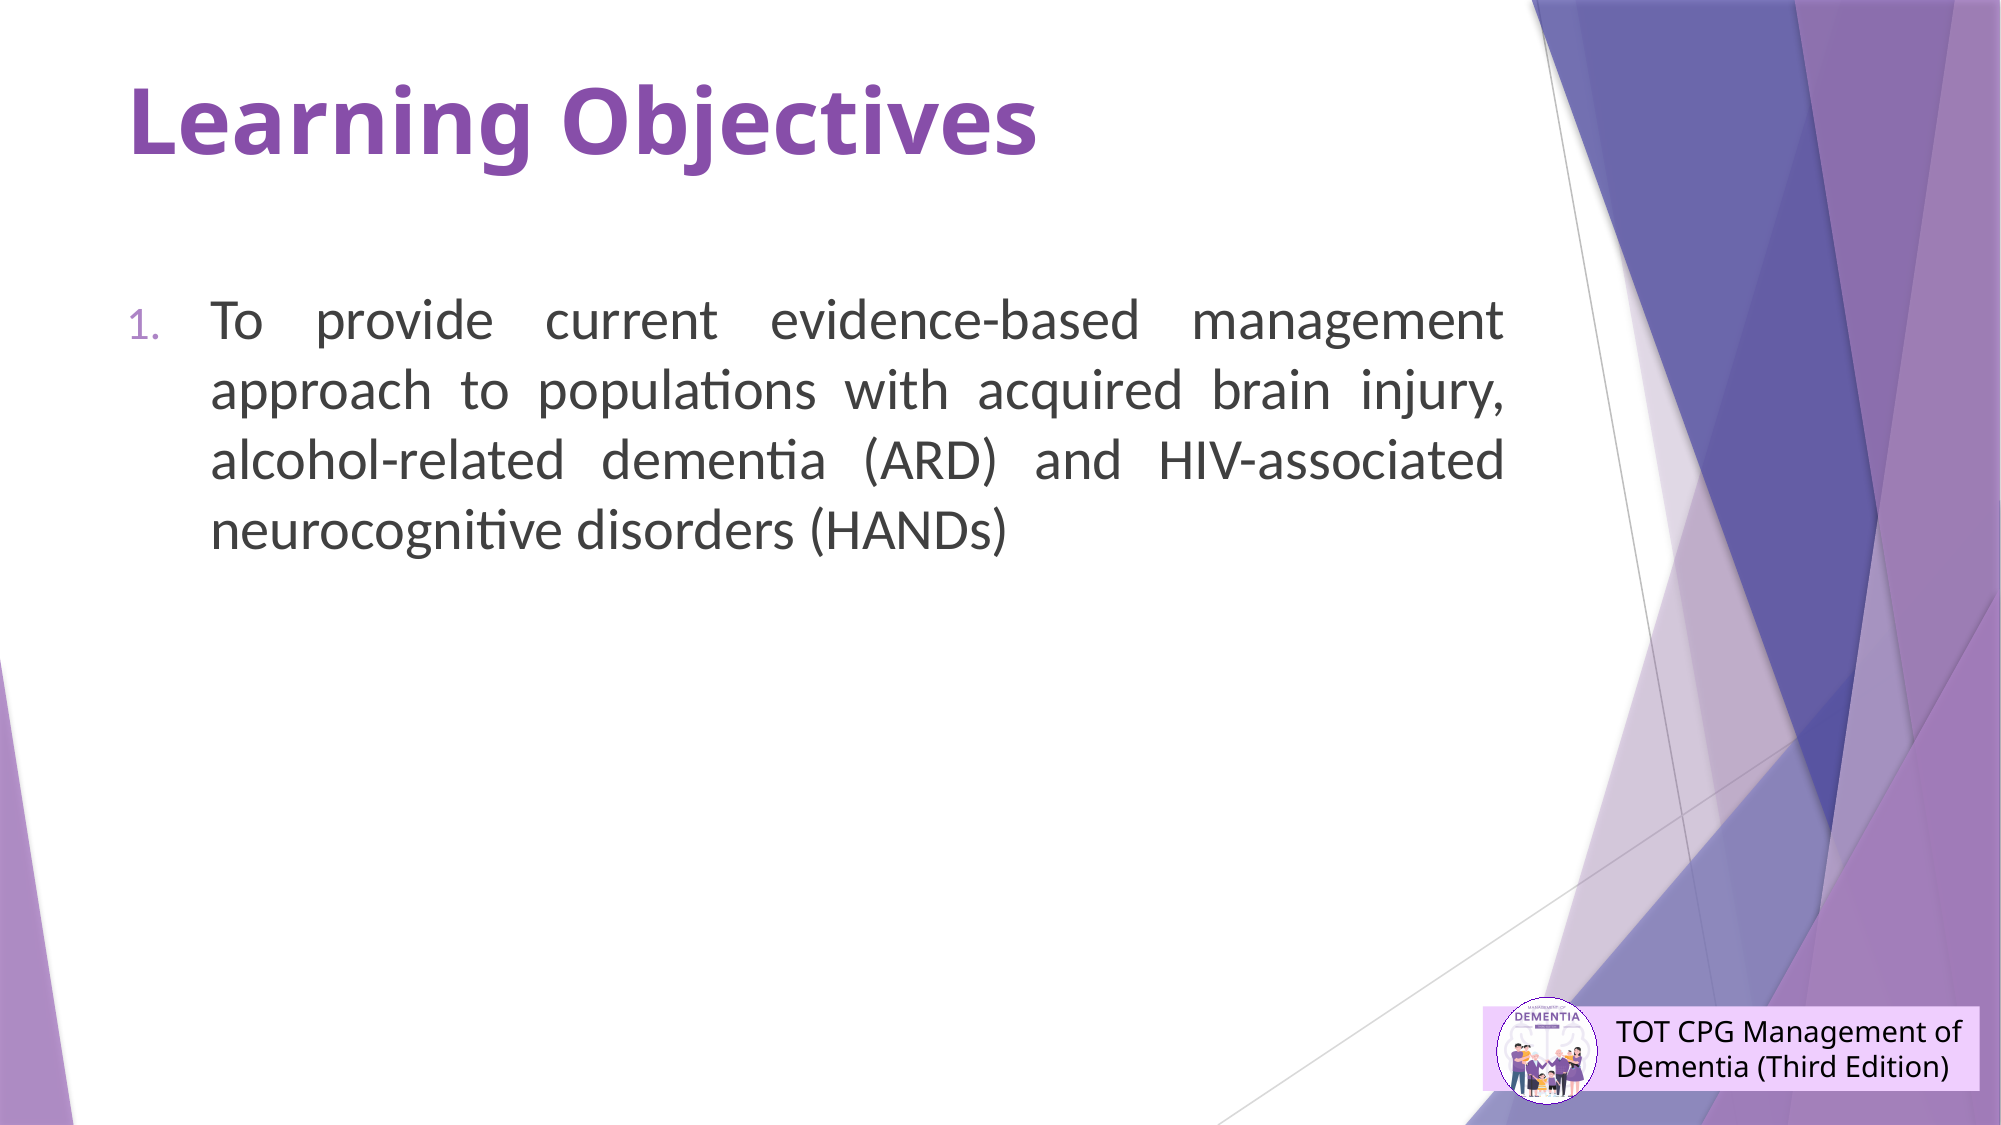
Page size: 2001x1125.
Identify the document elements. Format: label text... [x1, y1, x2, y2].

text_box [1482, 996, 1981, 1105]
list To provide current evidence-based management approach to populations with acquired brain injury, alcohol-related dementia (ARD) and HIV-associated neurocognitive disorders (HANDs) [111, 273, 1522, 911]
title Learning Objectives [111, 55, 1522, 265]
